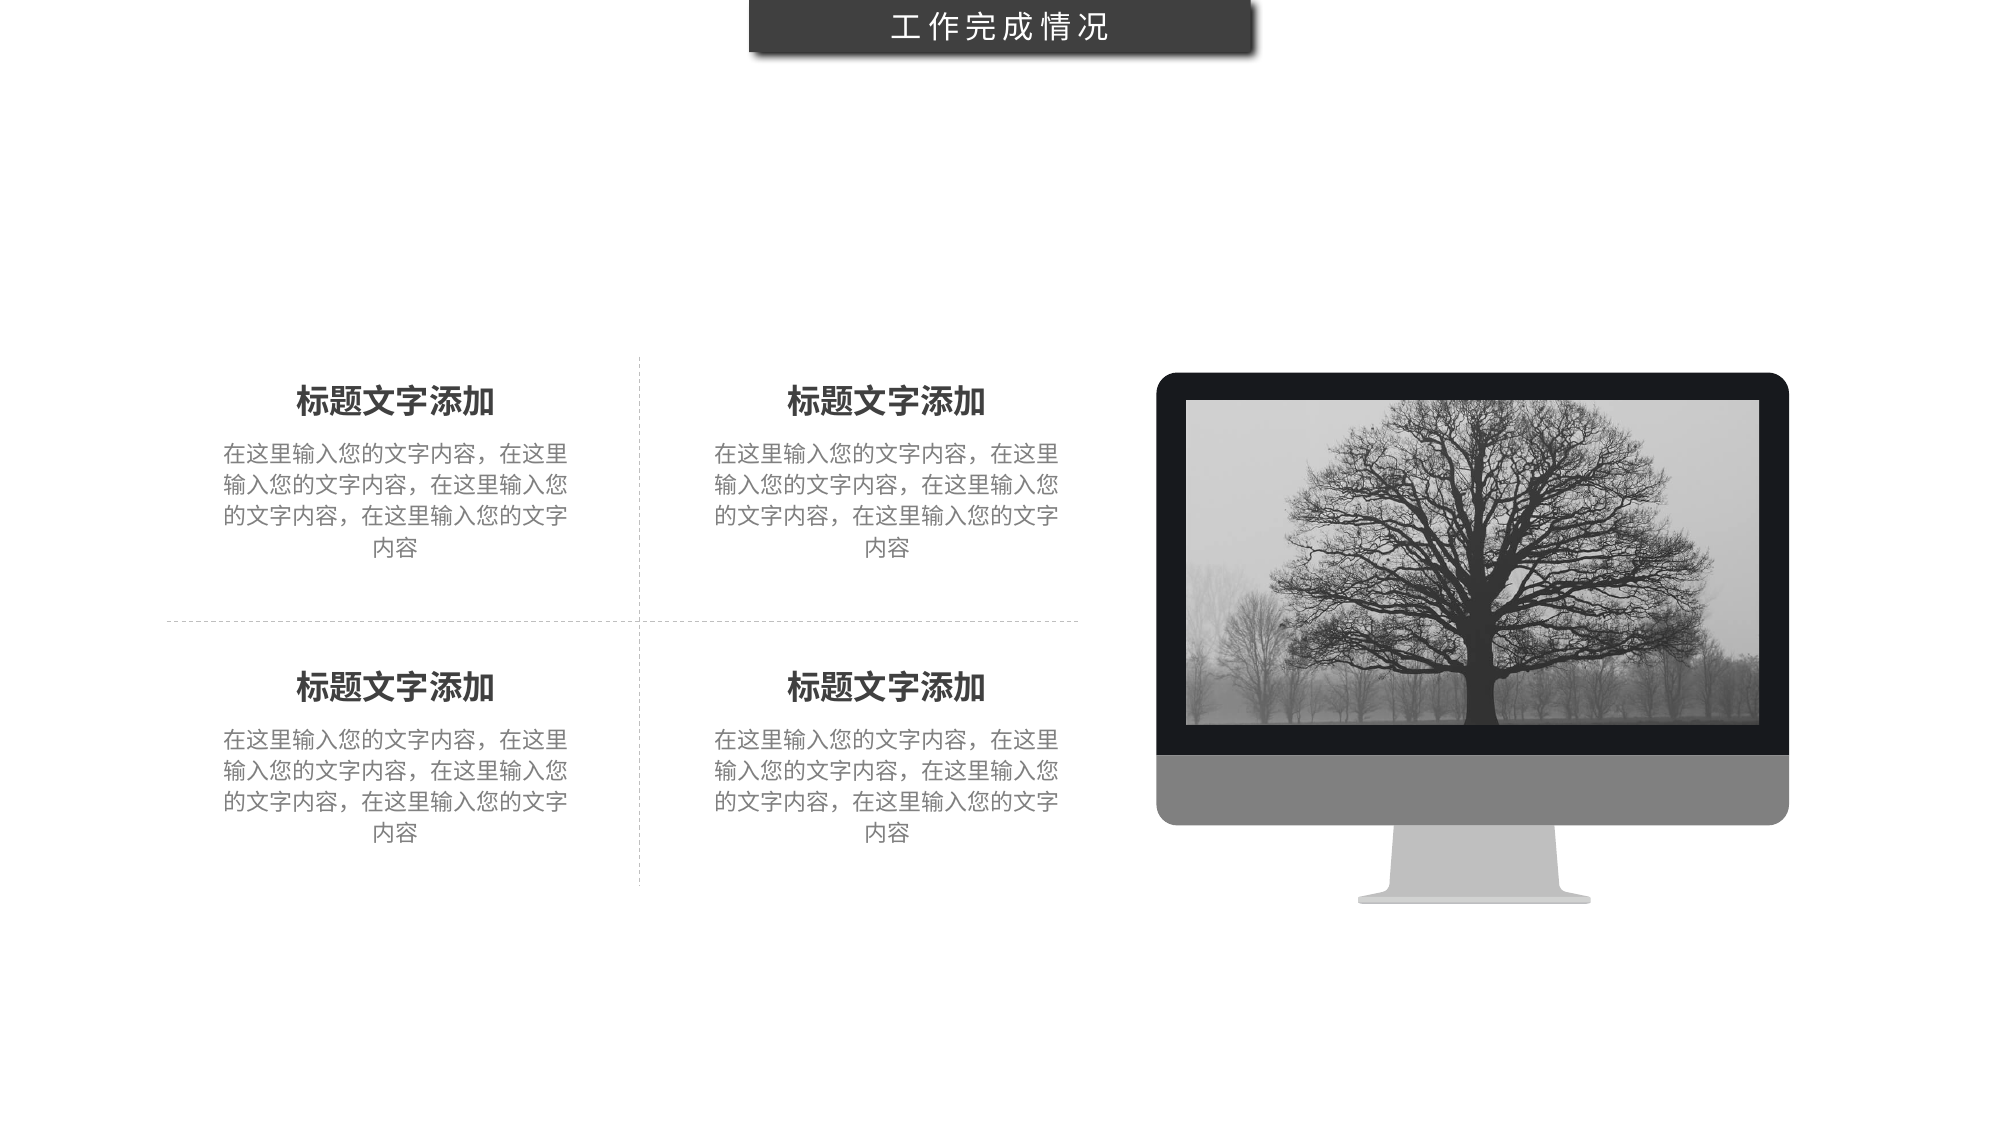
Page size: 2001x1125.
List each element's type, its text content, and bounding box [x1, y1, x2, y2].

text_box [204, 372, 587, 568]
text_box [696, 372, 1079, 568]
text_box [1156, 372, 1790, 904]
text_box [696, 658, 1079, 854]
text_box 工作完成情况 [749, 0, 1251, 53]
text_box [204, 658, 587, 854]
